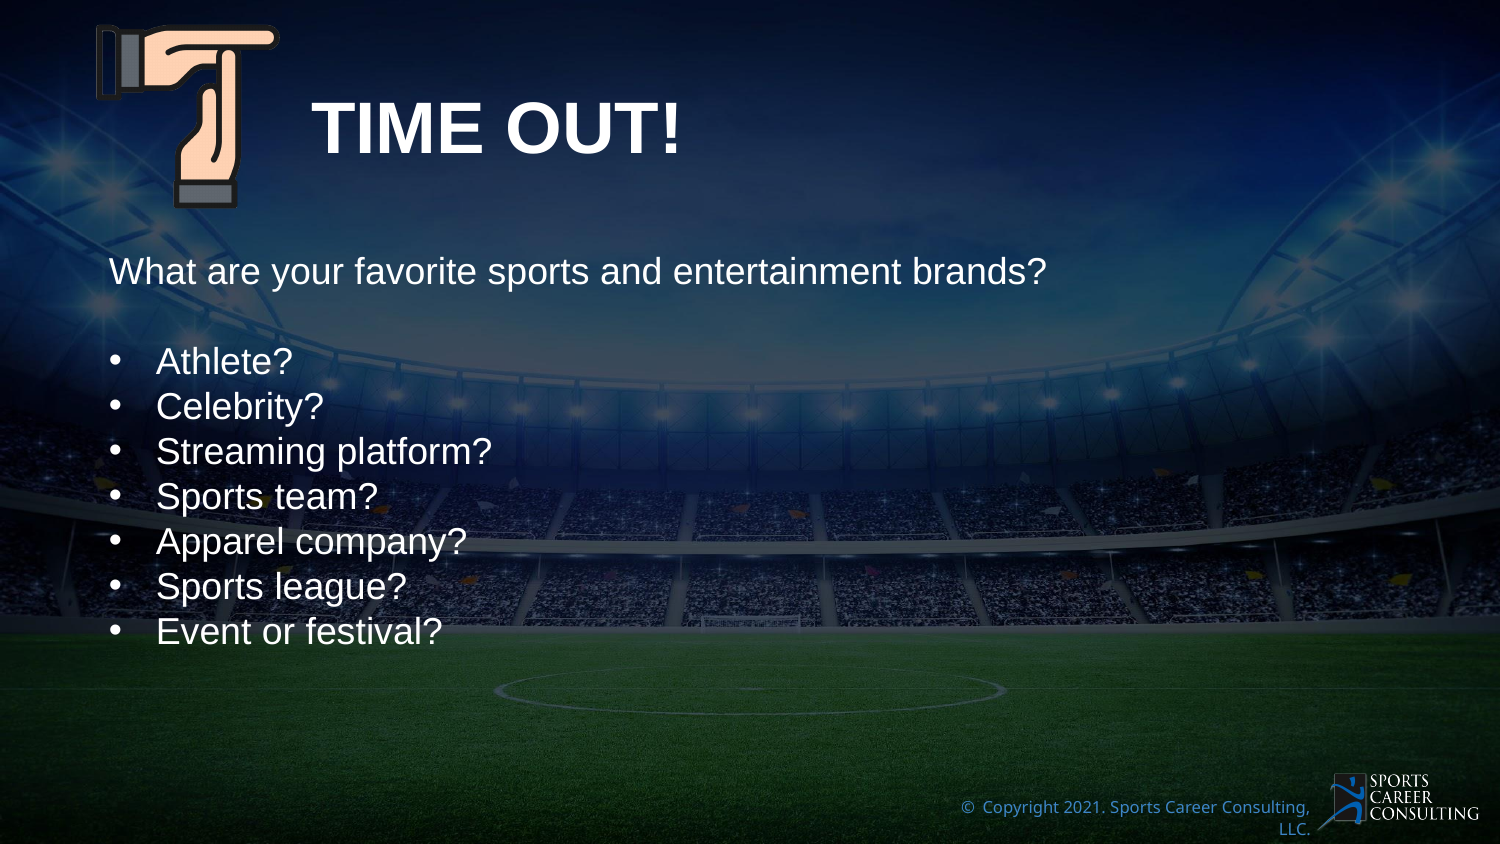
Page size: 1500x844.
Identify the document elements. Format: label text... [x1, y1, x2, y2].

title TIME OUT! [296, 65, 1190, 167]
text_box © Copyright 2021. Sports Career Consulting, LLC. [914, 769, 1326, 844]
subtitle What are your favorite sports and entertainment brands? Athlete? Celebrity? Streaming platform? Sports team? Apparel company? Sports league? Event or festival? [93, 232, 1359, 569]
picture [0, 0, 1500, 844]
